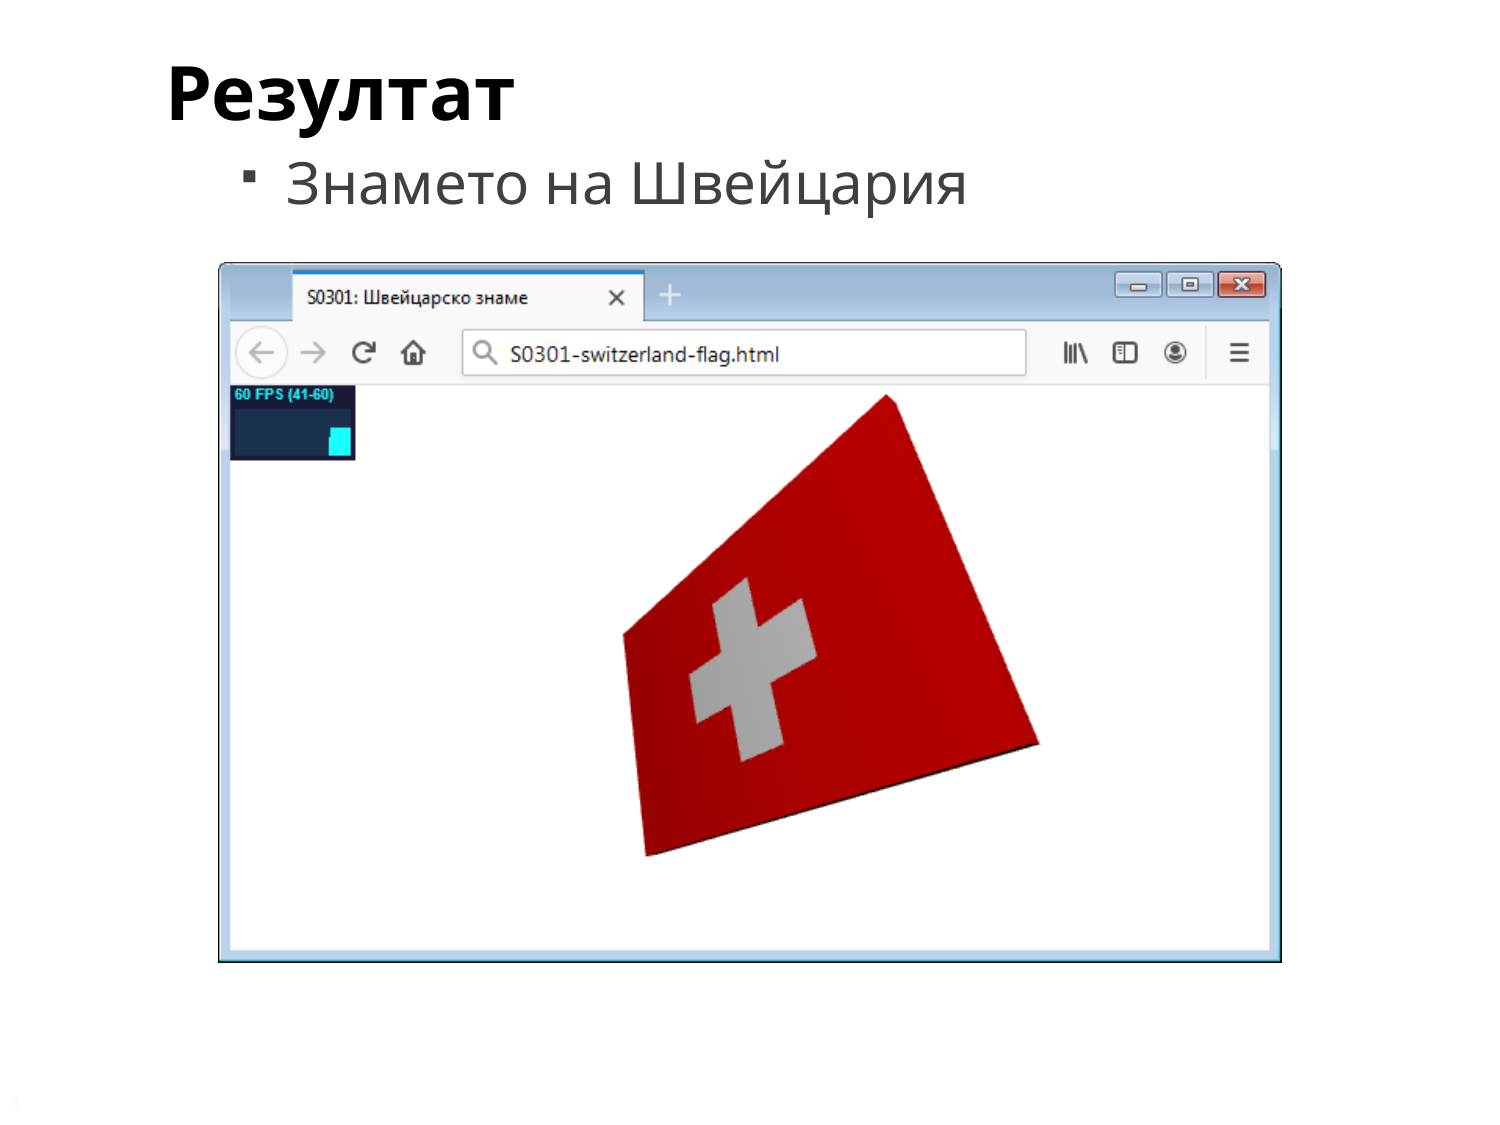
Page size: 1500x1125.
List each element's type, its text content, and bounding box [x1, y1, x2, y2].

picture [218, 262, 1282, 963]
list Резултат Знамето на Швейцария [150, 37, 1488, 1113]
